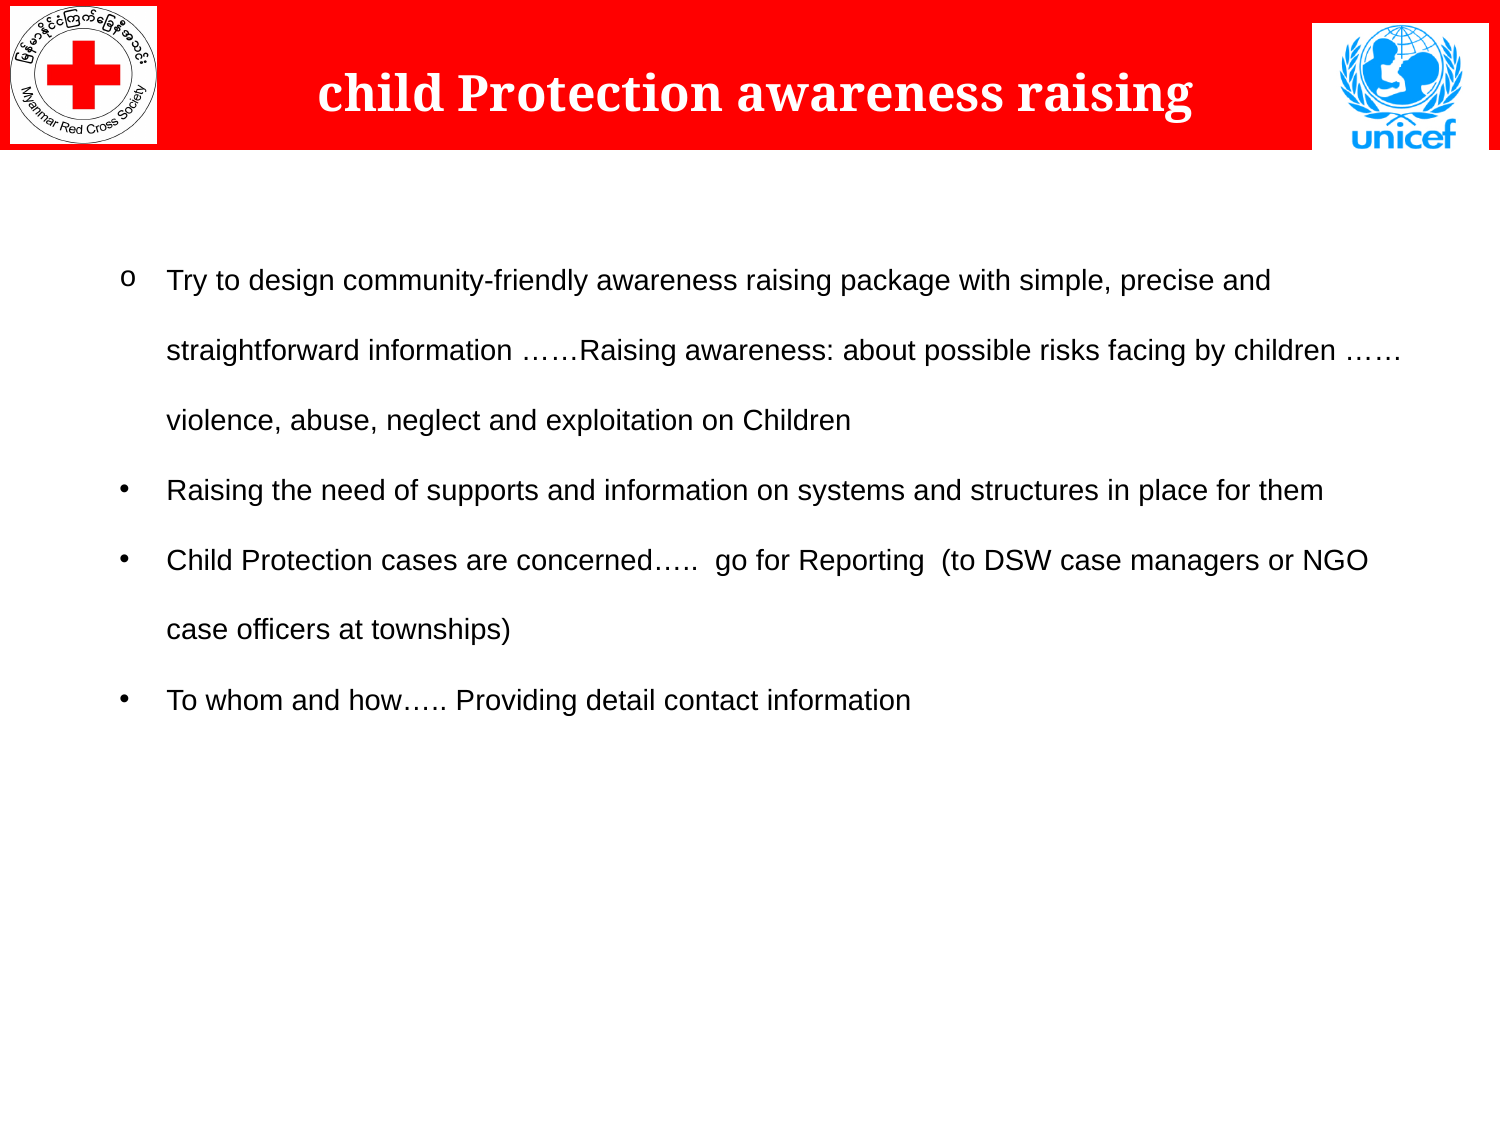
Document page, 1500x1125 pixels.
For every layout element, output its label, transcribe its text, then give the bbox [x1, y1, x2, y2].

text_box Try to design community-friendly awareness raising package with simple, precise and straightforward information ……Raising awareness: about possible risks facing by children ……violence, abuse, neglect and exploitation on Children Raising the need of supports and information on systems and structures in place for them Child Protection cases are concerned….. go for Reporting (to DSW case managers or NGO case officers at townships) To whom and how….. Providing detail contact information [29, 159, 1447, 1031]
picture [1312, 23, 1489, 153]
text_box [0, 0, 1500, 150]
